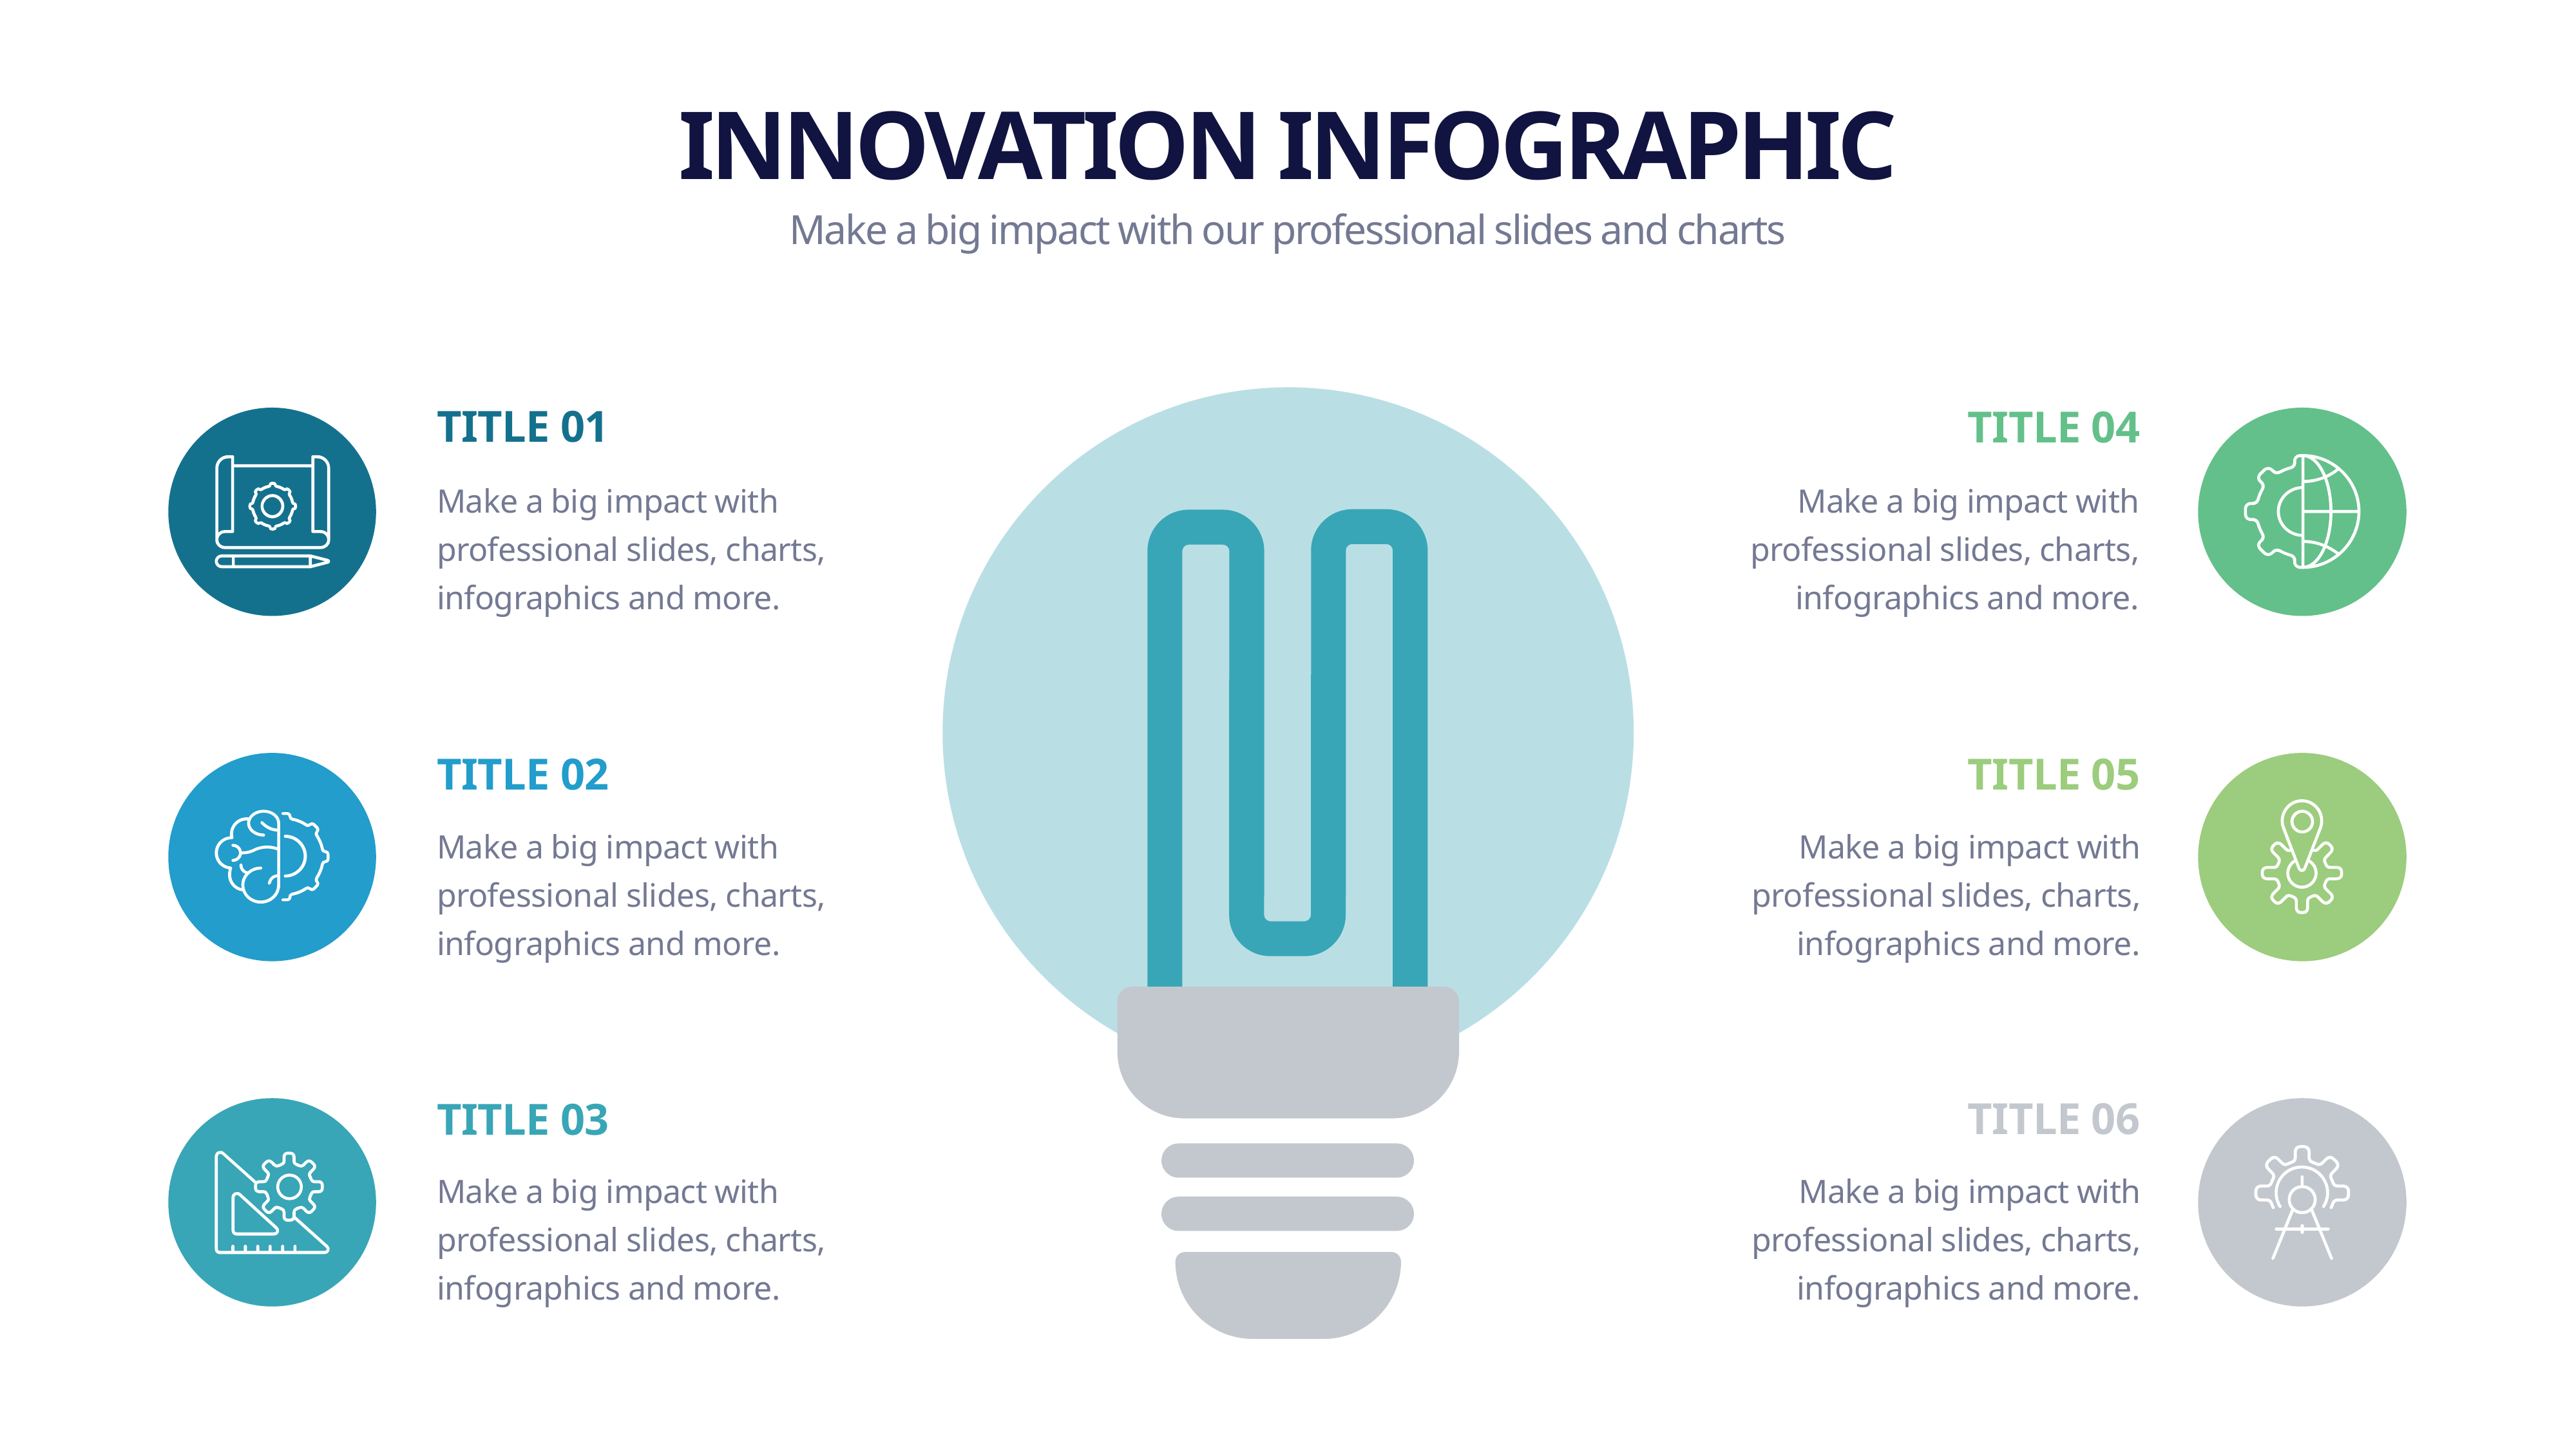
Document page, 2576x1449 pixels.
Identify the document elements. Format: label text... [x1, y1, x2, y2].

text_box Make a big impact with professional slides, charts, infographics and more. [427, 466, 879, 621]
text_box TITLE 06 [1701, 1086, 2150, 1148]
text_box [2198, 1098, 2407, 1307]
text_box [215, 810, 280, 904]
text_box Make a big impact with professional slides, charts, infographics and more. [1701, 1156, 2150, 1311]
text_box [215, 1151, 330, 1255]
text_box [168, 407, 376, 616]
text_box TITLE 01 [427, 394, 879, 456]
text_box [942, 387, 1634, 1033]
text_box [215, 455, 330, 549]
text_box [168, 753, 376, 961]
text_box [2260, 799, 2343, 914]
text_box [2244, 454, 2361, 569]
text_box [2198, 407, 2407, 616]
text_box [2198, 753, 2407, 961]
text_box [281, 812, 330, 902]
text_box TITLE 02 [427, 742, 880, 803]
text_box [1147, 509, 1428, 987]
text_box Make a big impact with professional slides, charts, infographics and more. [1701, 811, 2150, 967]
text_box TITLE 05 [1701, 742, 2150, 803]
text_box [1161, 1142, 1415, 1179]
text_box Make a big impact with professional slides, charts, infographics and more. [1699, 466, 2149, 621]
text_box [1175, 1252, 1401, 1340]
text_box [215, 554, 330, 569]
text_box [1117, 987, 1460, 1119]
text_box TITLE 03 [427, 1087, 879, 1149]
text_box Make a big impact with professional slides, charts, infographics and more. [427, 812, 880, 967]
text_box Make a big impact with our professional slides and charts [160, 199, 2416, 258]
text_box [168, 1098, 376, 1307]
text_box TITLE 04 [1701, 395, 2150, 456]
text_box [2254, 1145, 2351, 1209]
text_box [1161, 1196, 1415, 1232]
text_box INNOVATION INFOGRAPHIC [160, 80, 2416, 199]
text_box Make a big impact with professional slides, charts, infographics and more. [427, 1157, 879, 1311]
text_box [2271, 1175, 2333, 1260]
